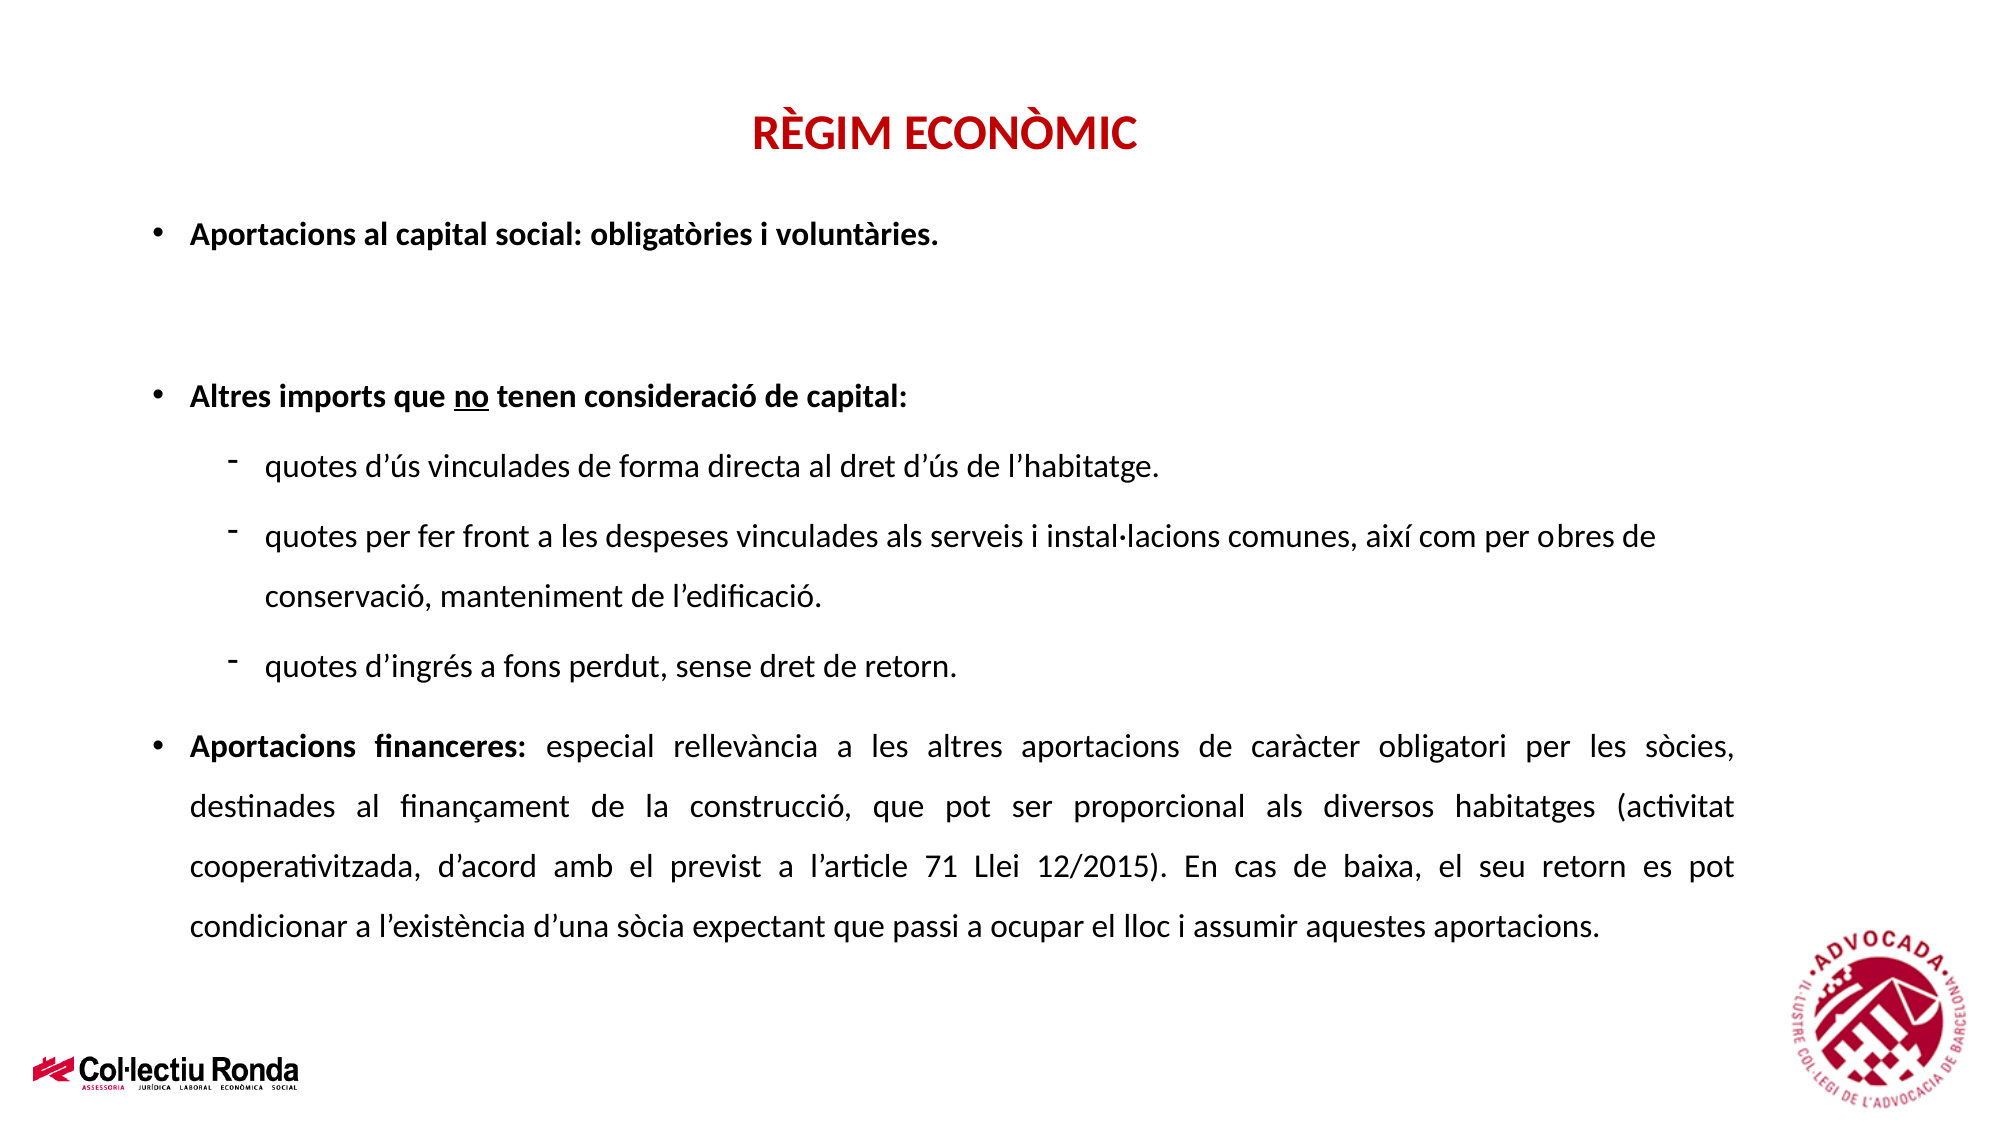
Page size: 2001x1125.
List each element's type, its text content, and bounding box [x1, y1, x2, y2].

title RÈGIM ECONÒMIC [137, 59, 1753, 185]
picture [33, 1056, 299, 1090]
list Aportacions al capital social: obligatòries i voluntàries. Altres imports que no tenen consideració de capital: quotes d’ús vinculades de forma directa al dret d’ús de l’habitatge. quotes per fer front a les despeses vinculades als serveis i instal·lacions comunes, així com per obres de conservació, manteniment de l’edificació. quotes d’ingrés a fons perdut, sense dret de retorn. Aportacions financeres: especial rellevància a les altres aportacions de caràcter obligatori per les sòcies, destinades al finançament de la construcció, que pot ser proporcional als diversos habitatges (activitat cooperativitzada, d’acord amb el previst a l’article 71 Llei 12/2015). En cas de baixa, el seu retorn es pot condicionar a l’existència d’una sòcia expectant que passi a ocupar el lloc i assumir aquestes aportacions. [137, 185, 1753, 1008]
picture [1763, 917, 2000, 1114]
